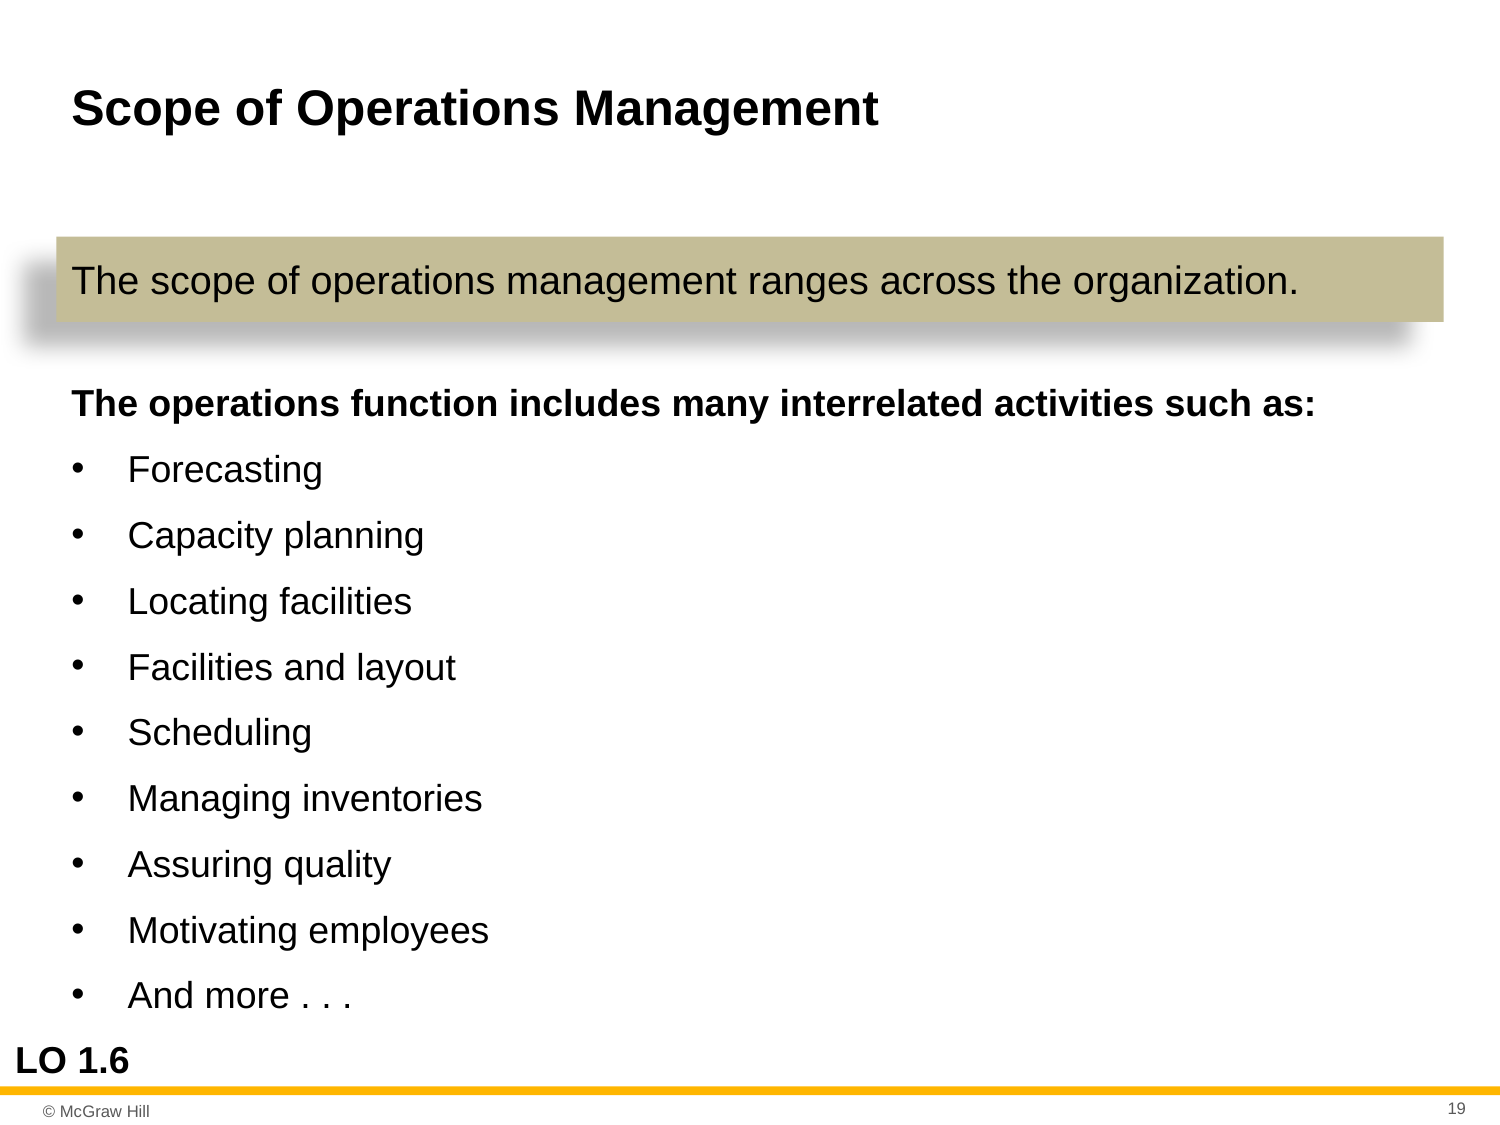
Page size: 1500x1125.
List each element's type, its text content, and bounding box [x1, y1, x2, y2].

list The operations function includes many interrelated activities such as: Forecasting Capacity planning Locating facilities Facilities and layout Scheduling Managing inventories Assuring quality Motivating employees And more . . . [56, 371, 1444, 1029]
list LO 1.6 [0, 1028, 172, 1085]
title Scope of Operations Management [56, 50, 1444, 162]
list The scope of operations management ranges across the organization. [56, 236, 1444, 322]
